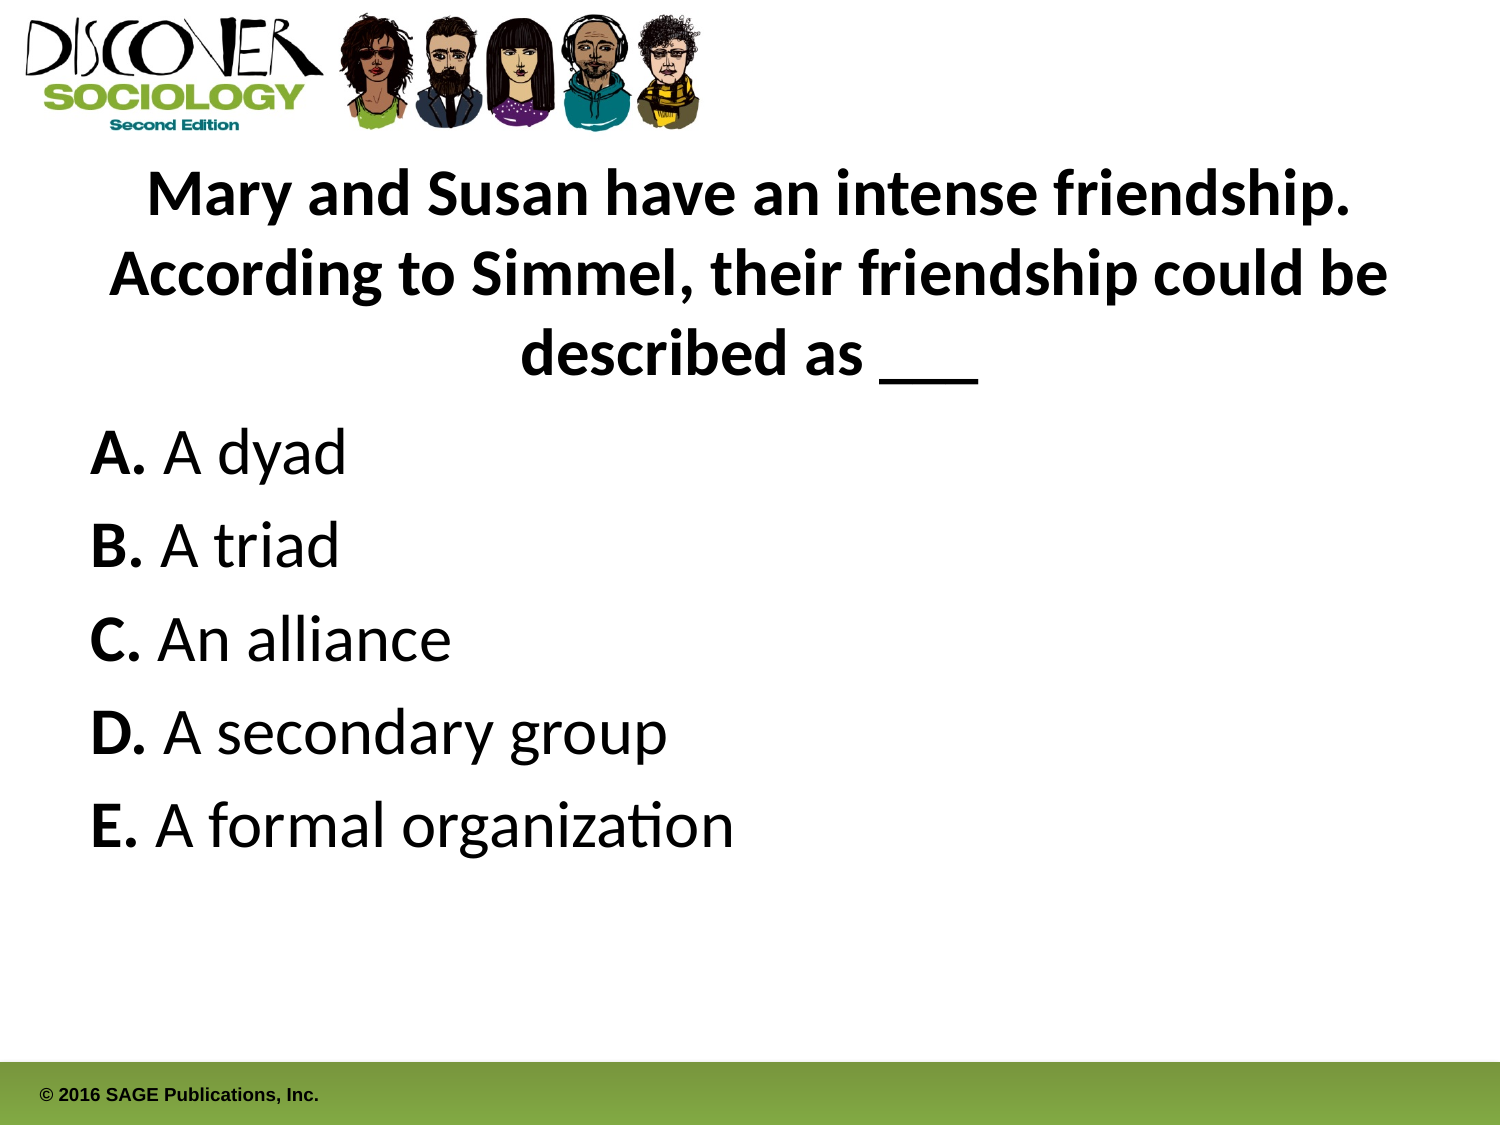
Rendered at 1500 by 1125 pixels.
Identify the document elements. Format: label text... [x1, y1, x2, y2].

list A. A dyad B. A triad C. An alliance D. A secondary group E. A formal organization [75, 399, 1425, 1125]
picture [0, 0, 1500, 1062]
title Mary and Susan have an intense friendship. According to Simmel, their friendship could be described as ___ [75, 174, 1425, 363]
